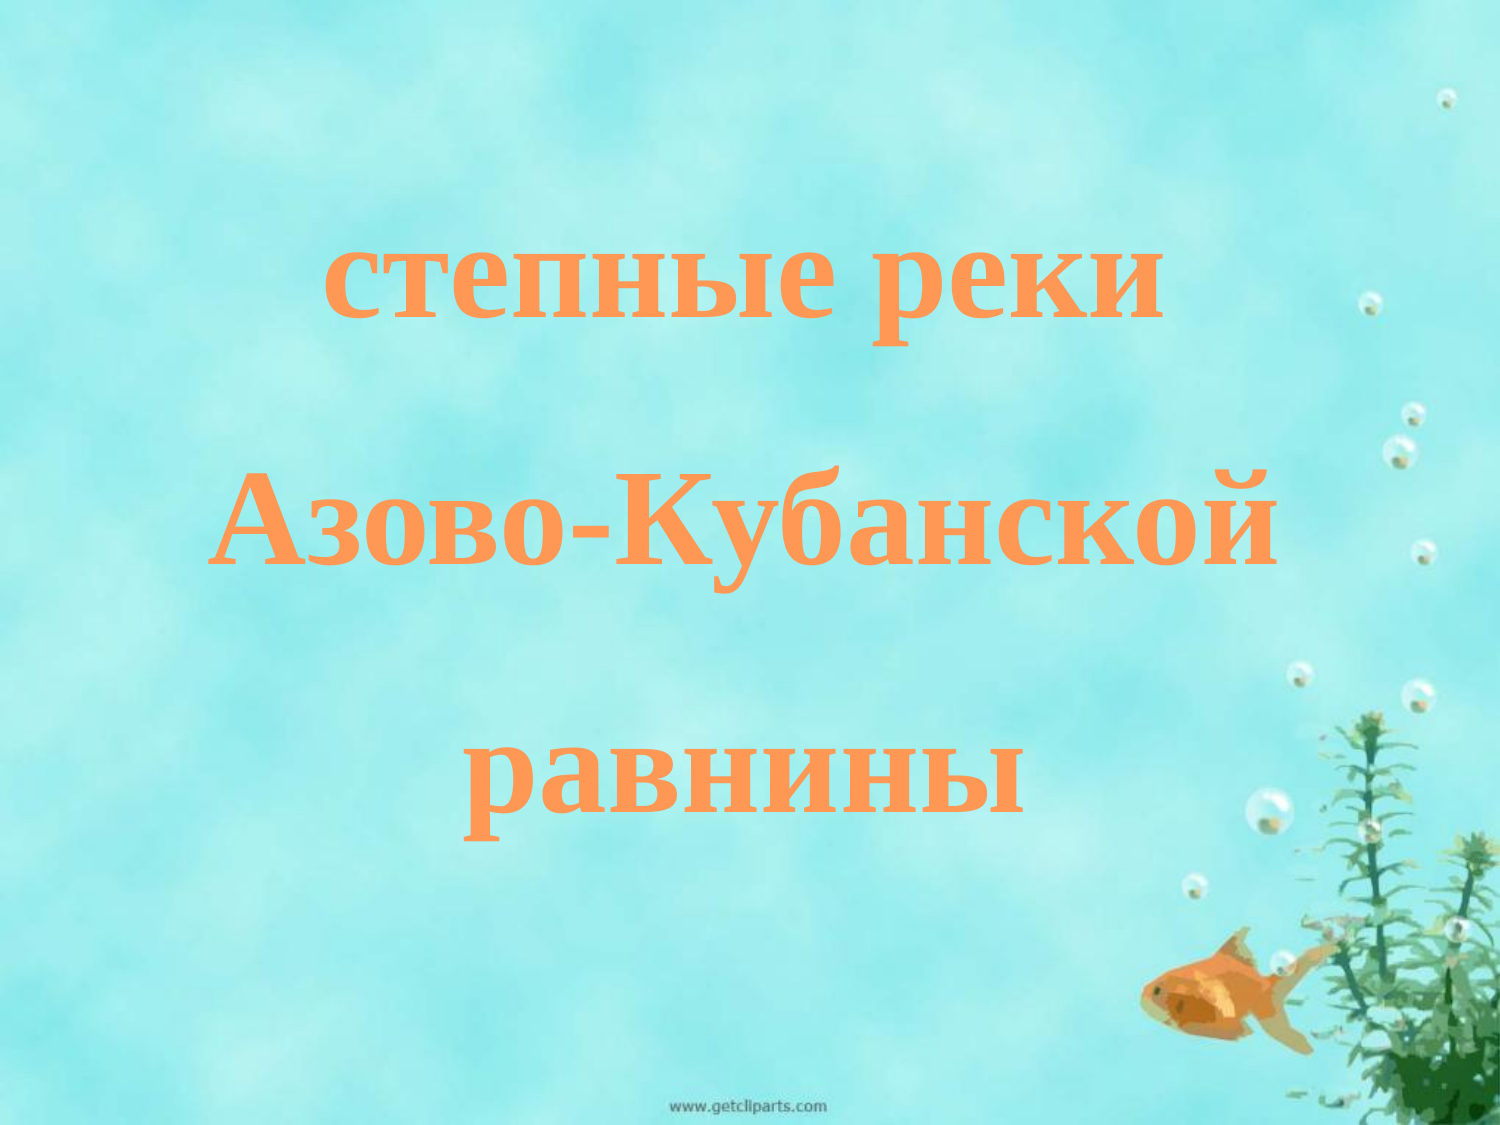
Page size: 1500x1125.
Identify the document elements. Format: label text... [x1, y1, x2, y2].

text_box степные реки Азово-Кубанской равнины [112, 90, 1378, 848]
picture [0, 0, 1500, 1125]
